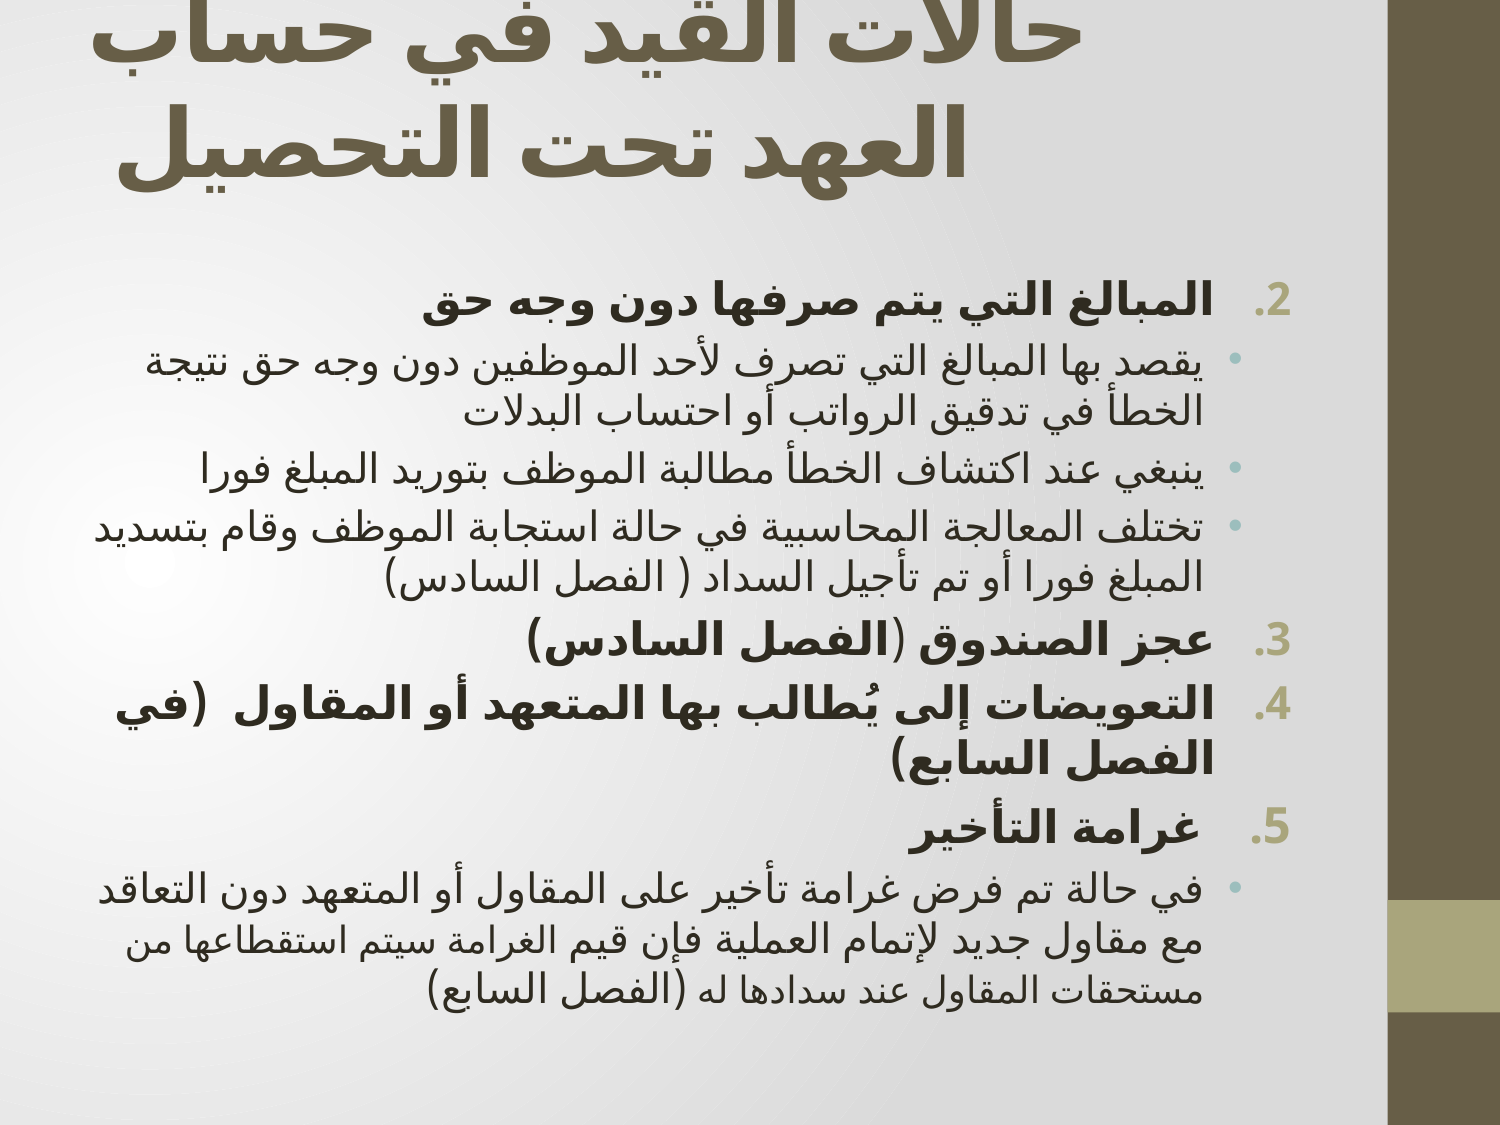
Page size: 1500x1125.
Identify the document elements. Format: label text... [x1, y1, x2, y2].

title حالات القيد في حساب العهد تحت التحصيل [75, 45, 1325, 233]
list المبالغ التي يتم صرفها دون وجه حق يقصد بها المبالغ التي تصرف لأحد الموظفين دون وجه حق نتيجة الخطأ في تدقيق الرواتب أو احتساب البدلات ينبغي عند اكتشاف الخطأ مطالبة الموظف بتوريد المبلغ فورا تختلف المعالجة المحاسبية في حالة استجابة الموظف وقام بتسديد المبلغ فورا أو تم تأجيل السداد ( الفصل السادس) عجز الصندوق (الفصل السادس) التعويضات إلى يُطالب بها المتعهد أو المقاول (في الفصل السابع) غرامة التأخير في حالة تم فرض غرامة تأخير على المقاول أو المتعهد دون التعاقد مع مقاول جديد لإتمام العملية فإن قيم الغرامة سيتم استقطاعها من مستحقات المقاول عند سدادها له (الفصل السابع) [75, 262, 1325, 1050]
